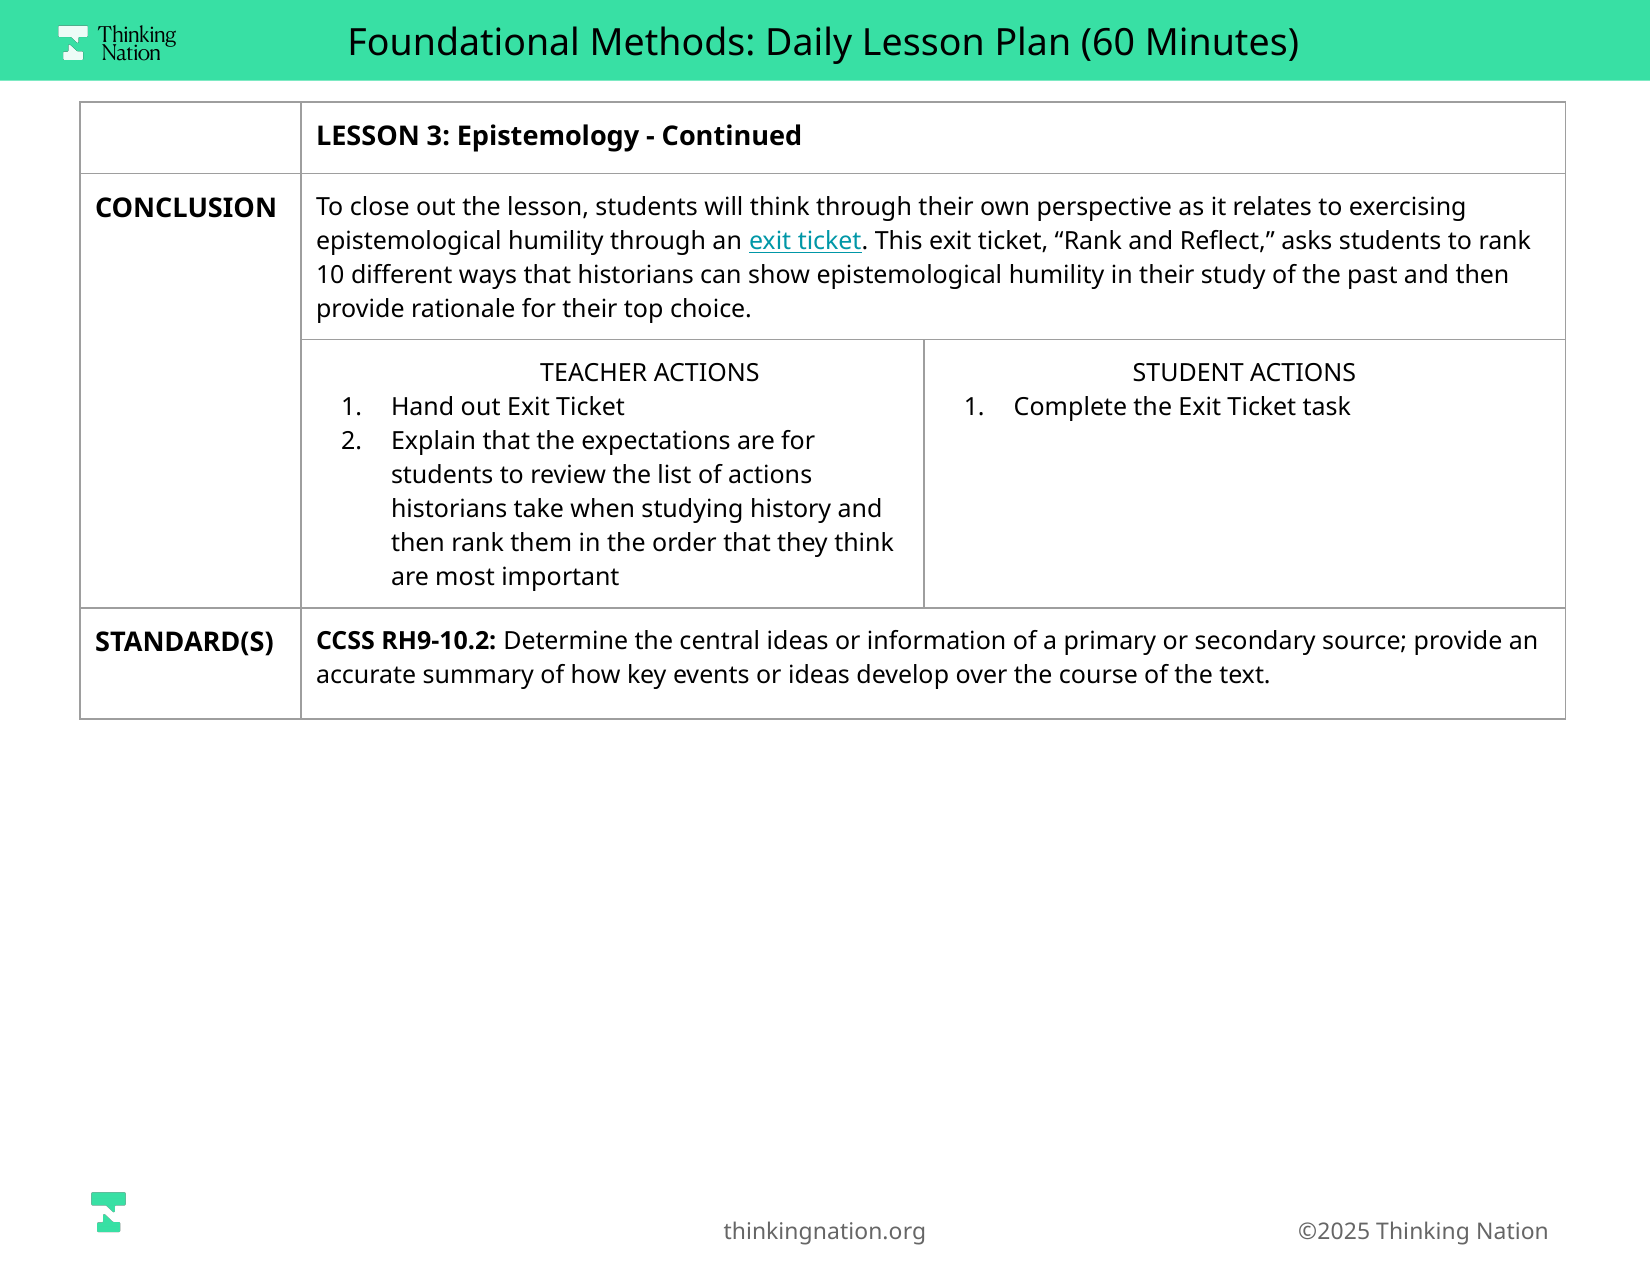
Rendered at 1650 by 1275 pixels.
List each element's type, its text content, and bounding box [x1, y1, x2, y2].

table_header LESSON 3: Epistemology - Continued [302, 103, 1565, 173]
text_box ©2025 Thinking Nation [1174, 1200, 1566, 1240]
table_cell CCSS RH9-10.2: Determine the central ideas or information of a primary or secondary source; provide an accurate summary of how key events or ideas develop over the course of the text. [302, 609, 1565, 718]
table_cell STUDENT ACTIONS Complete the Exit Ticket task [925, 340, 1565, 607]
table_cell To close out the lesson, students will think through their own perspective as it relates to exercising epistemological humility through an exit ticket. This exit ticket, “Rank and Reflect,” asks students to rank 10 different ways that historians can show epistemological humility in their study of the past and then provide rationale for their top choice. [302, 174, 1565, 339]
text_box thinkingnation.org [629, 1200, 1021, 1240]
text_box Foundational Methods: Daily Lesson Plan (60 Minutes) [0, 0, 1650, 81]
picture [80, 1184, 136, 1240]
table_cell CONCLUSION [81, 174, 300, 607]
picture [45, 14, 180, 71]
table_cell STANDARD(S) [81, 609, 300, 718]
table_cell TEACHER ACTIONS Hand out Exit Ticket Explain that the expectations are for students to review the list of actions historians take when studying history and then rank them in the order that they think are most important [302, 340, 923, 607]
table_header [81, 103, 300, 173]
